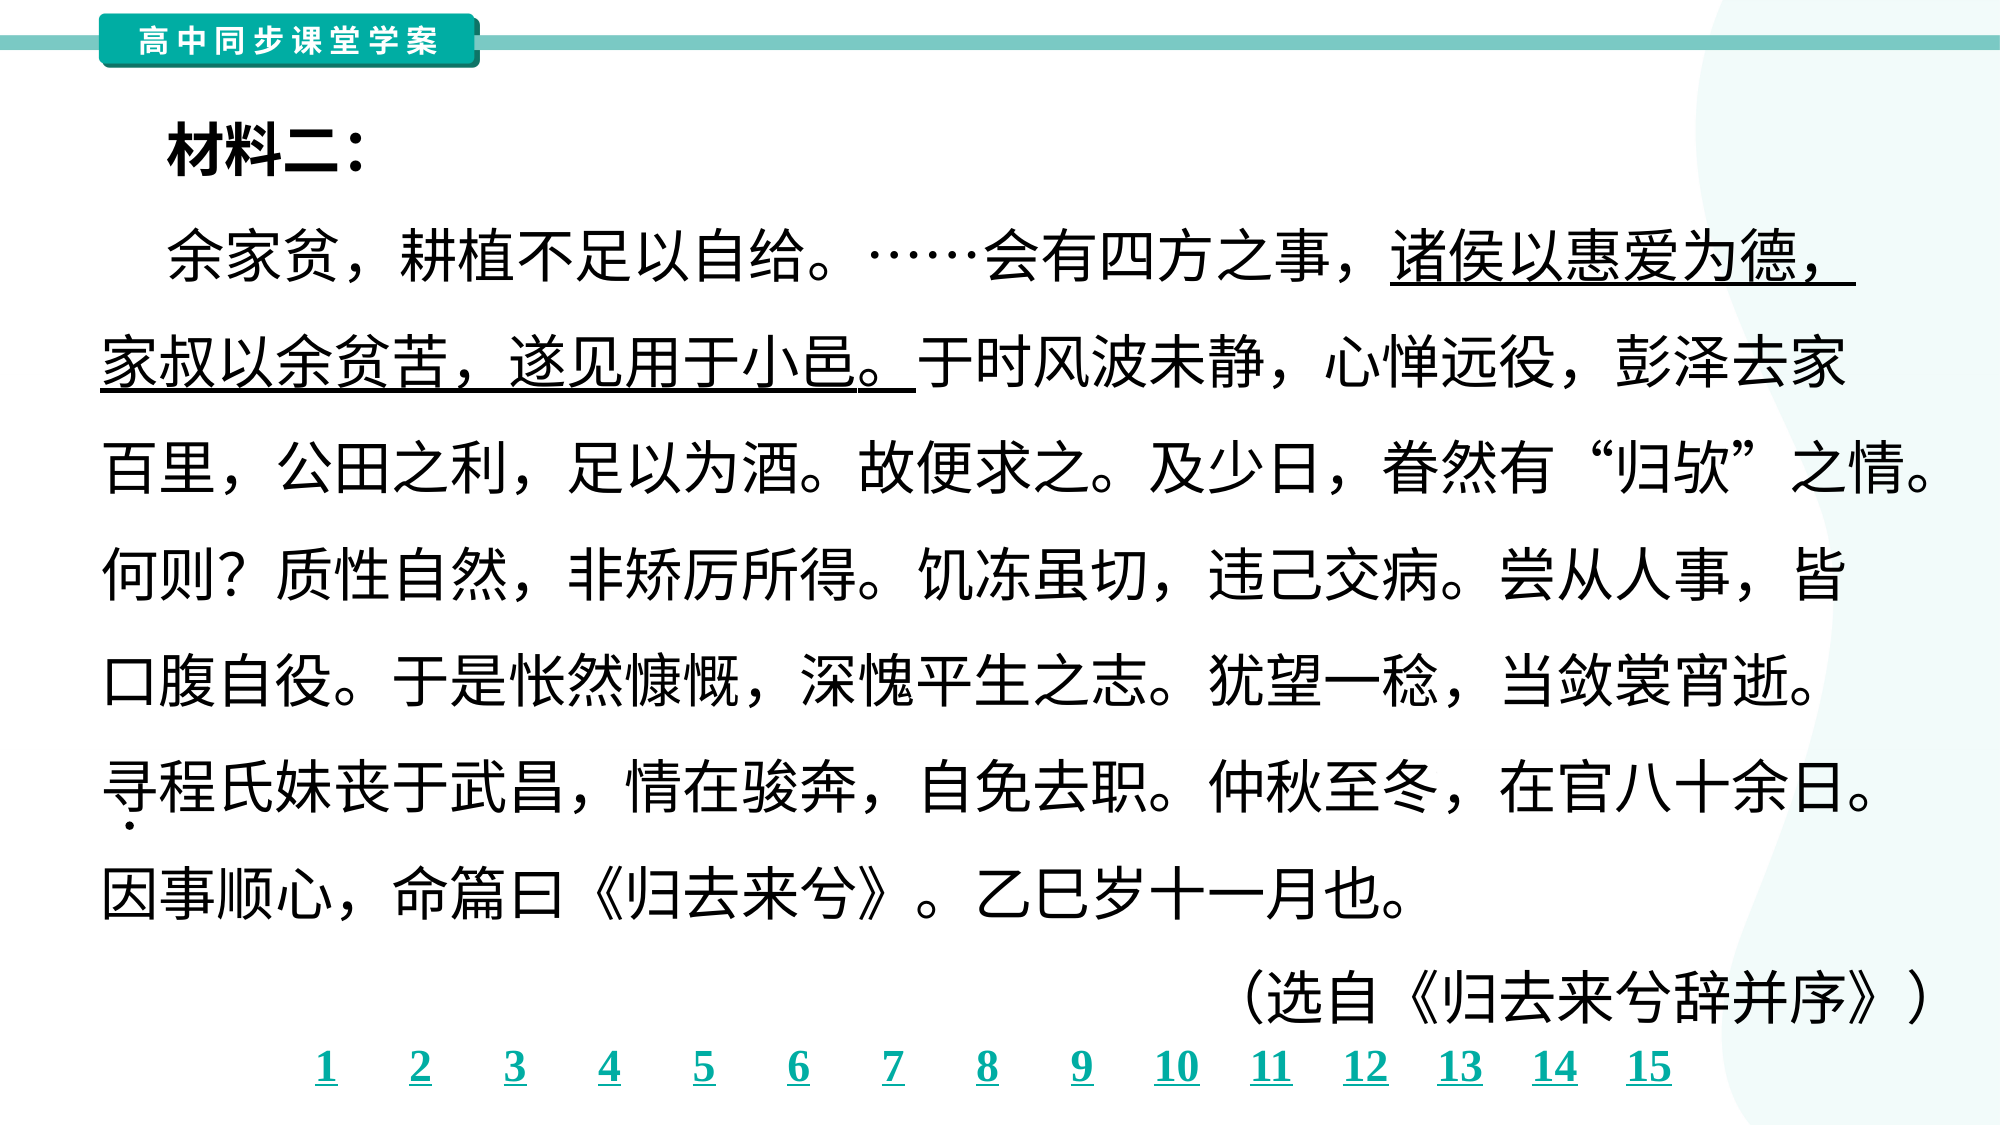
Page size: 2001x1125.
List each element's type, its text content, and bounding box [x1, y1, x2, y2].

picture [0, 0, 2000, 1125]
text_box 材料二： 余家贫，耕植不足以自给。……会有四方之事，诸侯以惠爱为德， 家叔以余贫苦，遂见用于小邑。于时风波未静，心惮远役，彭泽去家 百里，公田之利，足以为酒。故便求之。及少日，眷然有“归欤”之情。 何则？质性自然，非矫厉所得。饥冻虽切，违己交病。尝从人事，皆 口腹自役。于是怅然慷慨，深愧平生之志。犹望一稔，当敛裳宵逝。 寻程氏妹丧于武昌，情在骏奔，自免去职。仲秋至冬，在官八十余日。 因事顺心，命篇曰《归去来兮》。乙巳岁十一月也。 （选自《归去来兮辞并序》） [100, 76, 1899, 1020]
text_box [125, 821, 134, 830]
